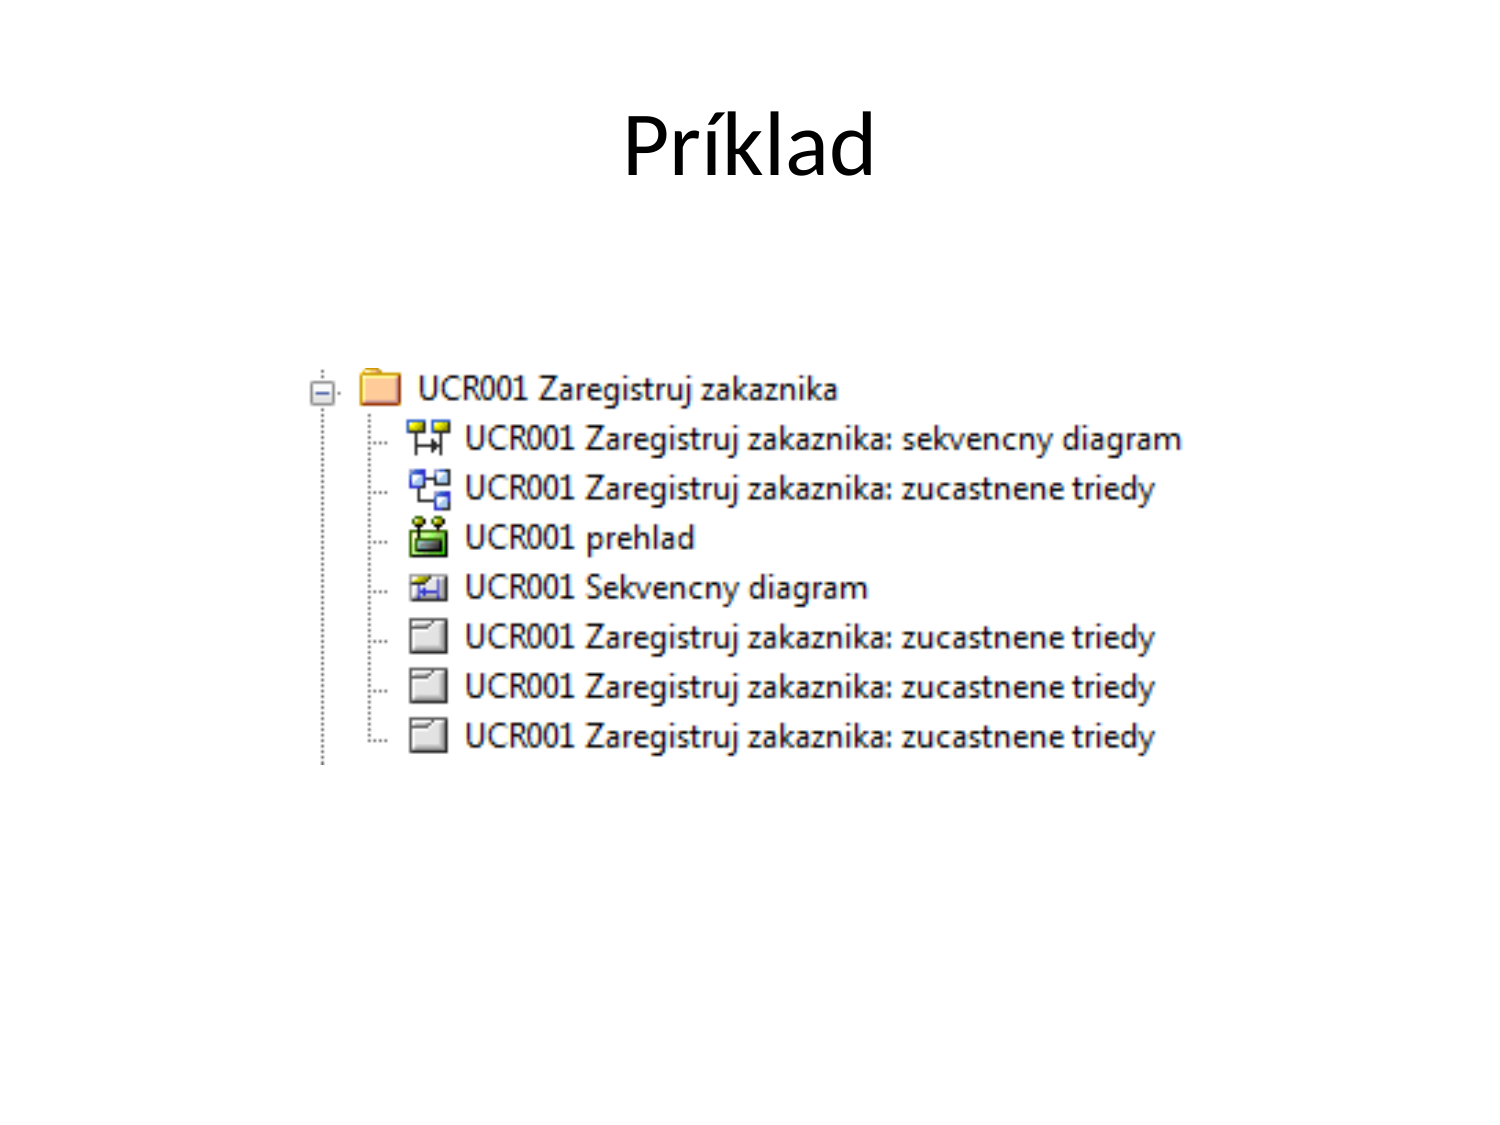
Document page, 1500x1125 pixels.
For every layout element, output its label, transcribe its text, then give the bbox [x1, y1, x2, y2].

title Príklad [75, 45, 1425, 233]
picture [288, 367, 1252, 765]
